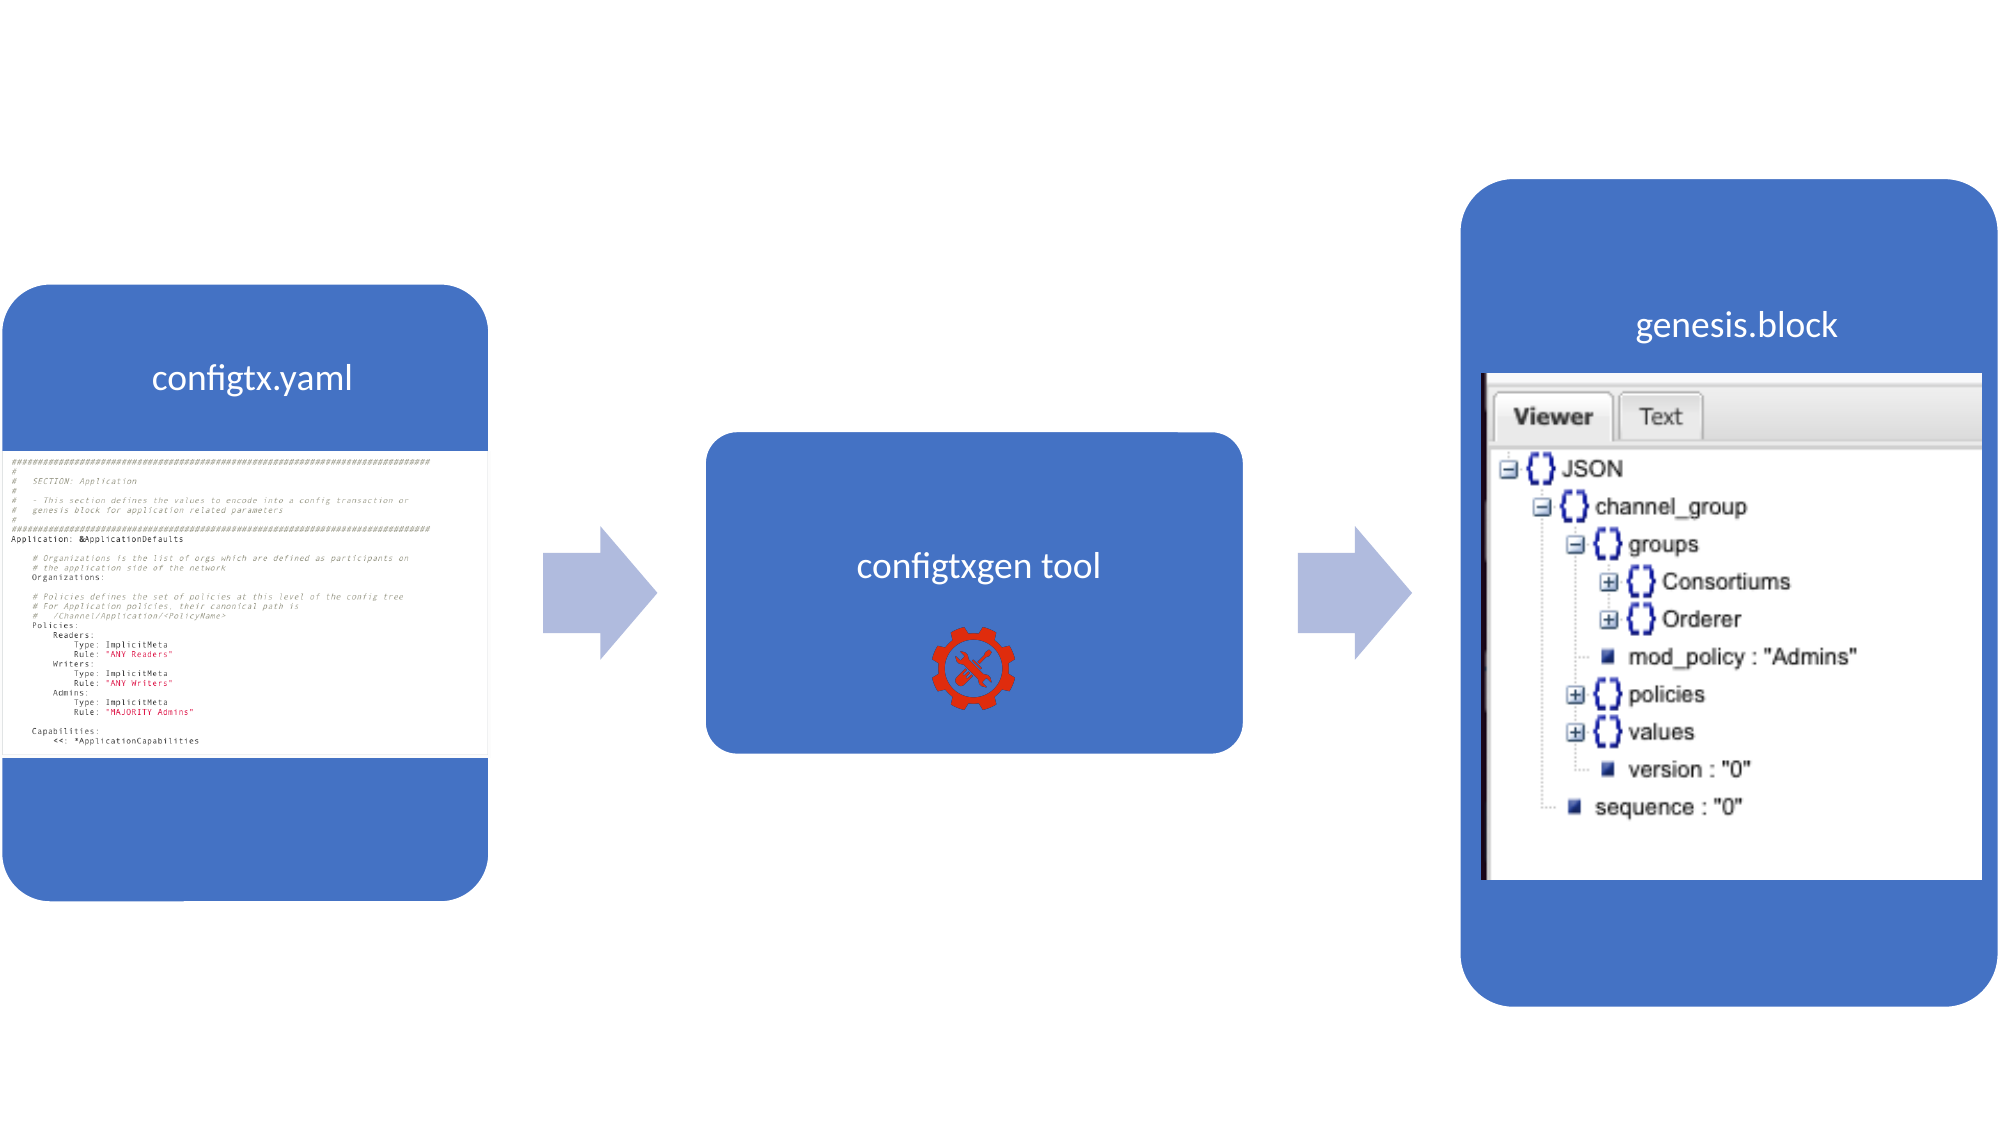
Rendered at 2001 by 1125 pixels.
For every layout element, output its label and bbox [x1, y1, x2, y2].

picture [0, 451, 492, 758]
picture [931, 626, 1016, 711]
text_box [0, 60, 2000, 1125]
picture [1481, 373, 1982, 880]
